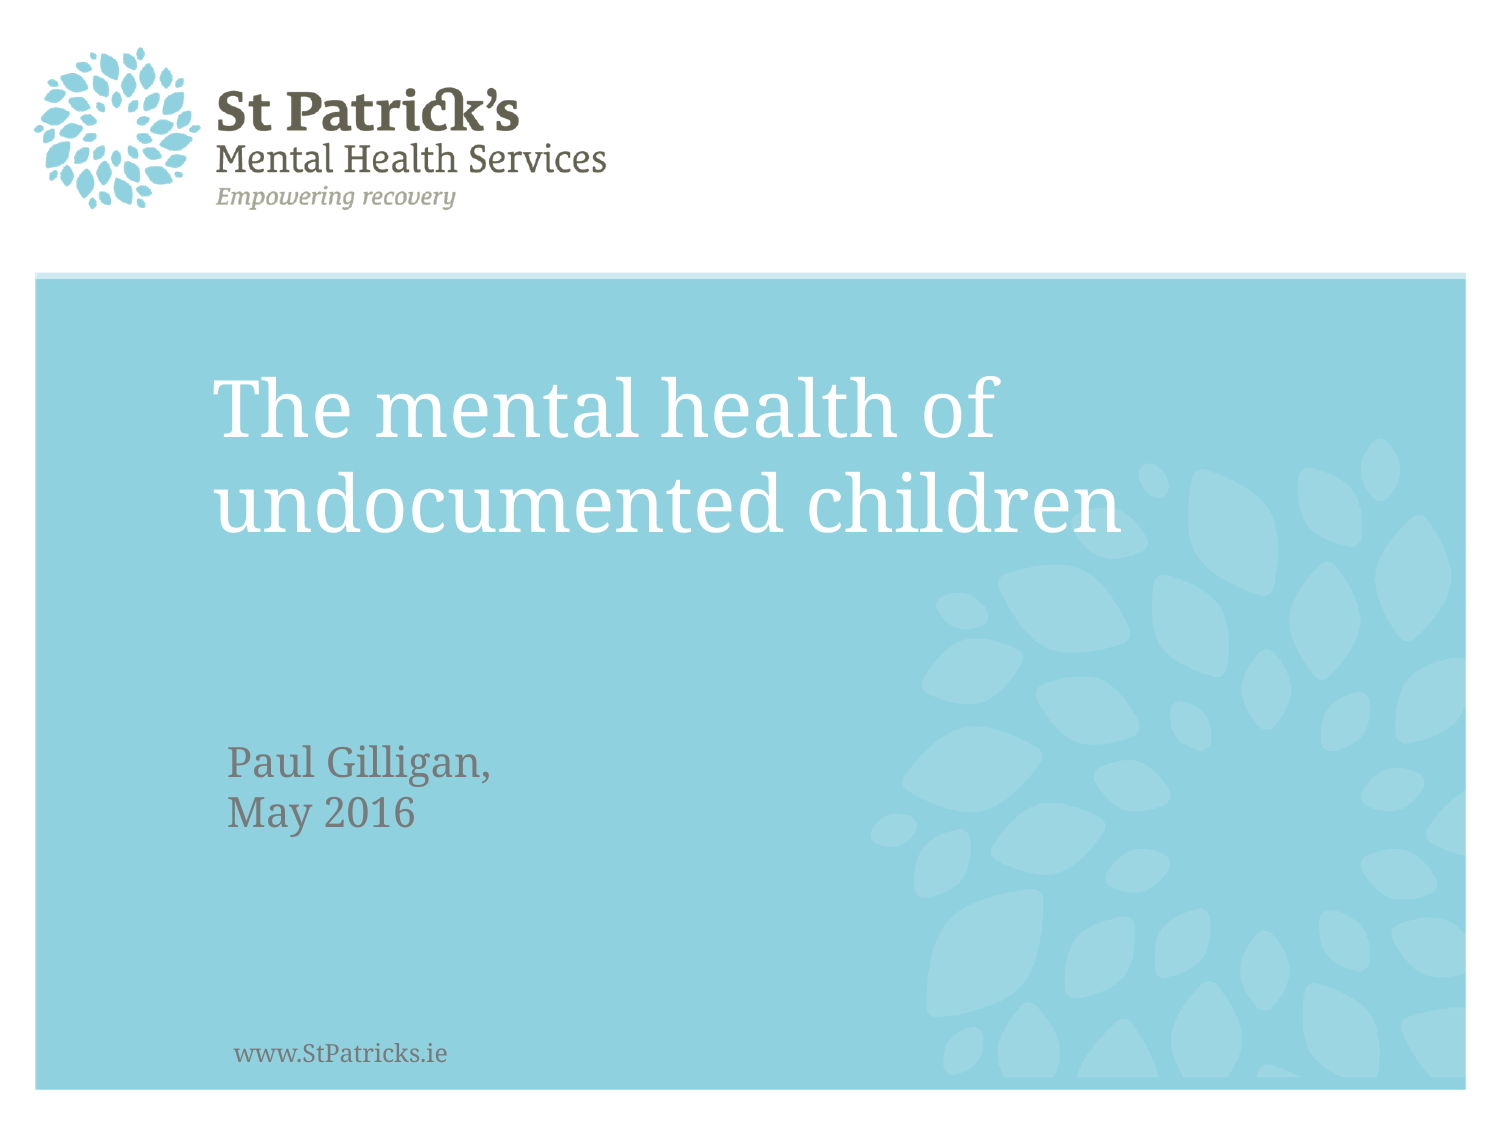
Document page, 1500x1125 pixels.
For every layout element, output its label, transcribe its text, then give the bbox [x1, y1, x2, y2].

subtitle Paul Gilligan, May 2016 [217, 727, 1255, 926]
title The mental health of undocumented children [203, 348, 1378, 823]
picture [0, 0, 1500, 1125]
footer www.StPatricks.ie [218, 1029, 514, 1090]
